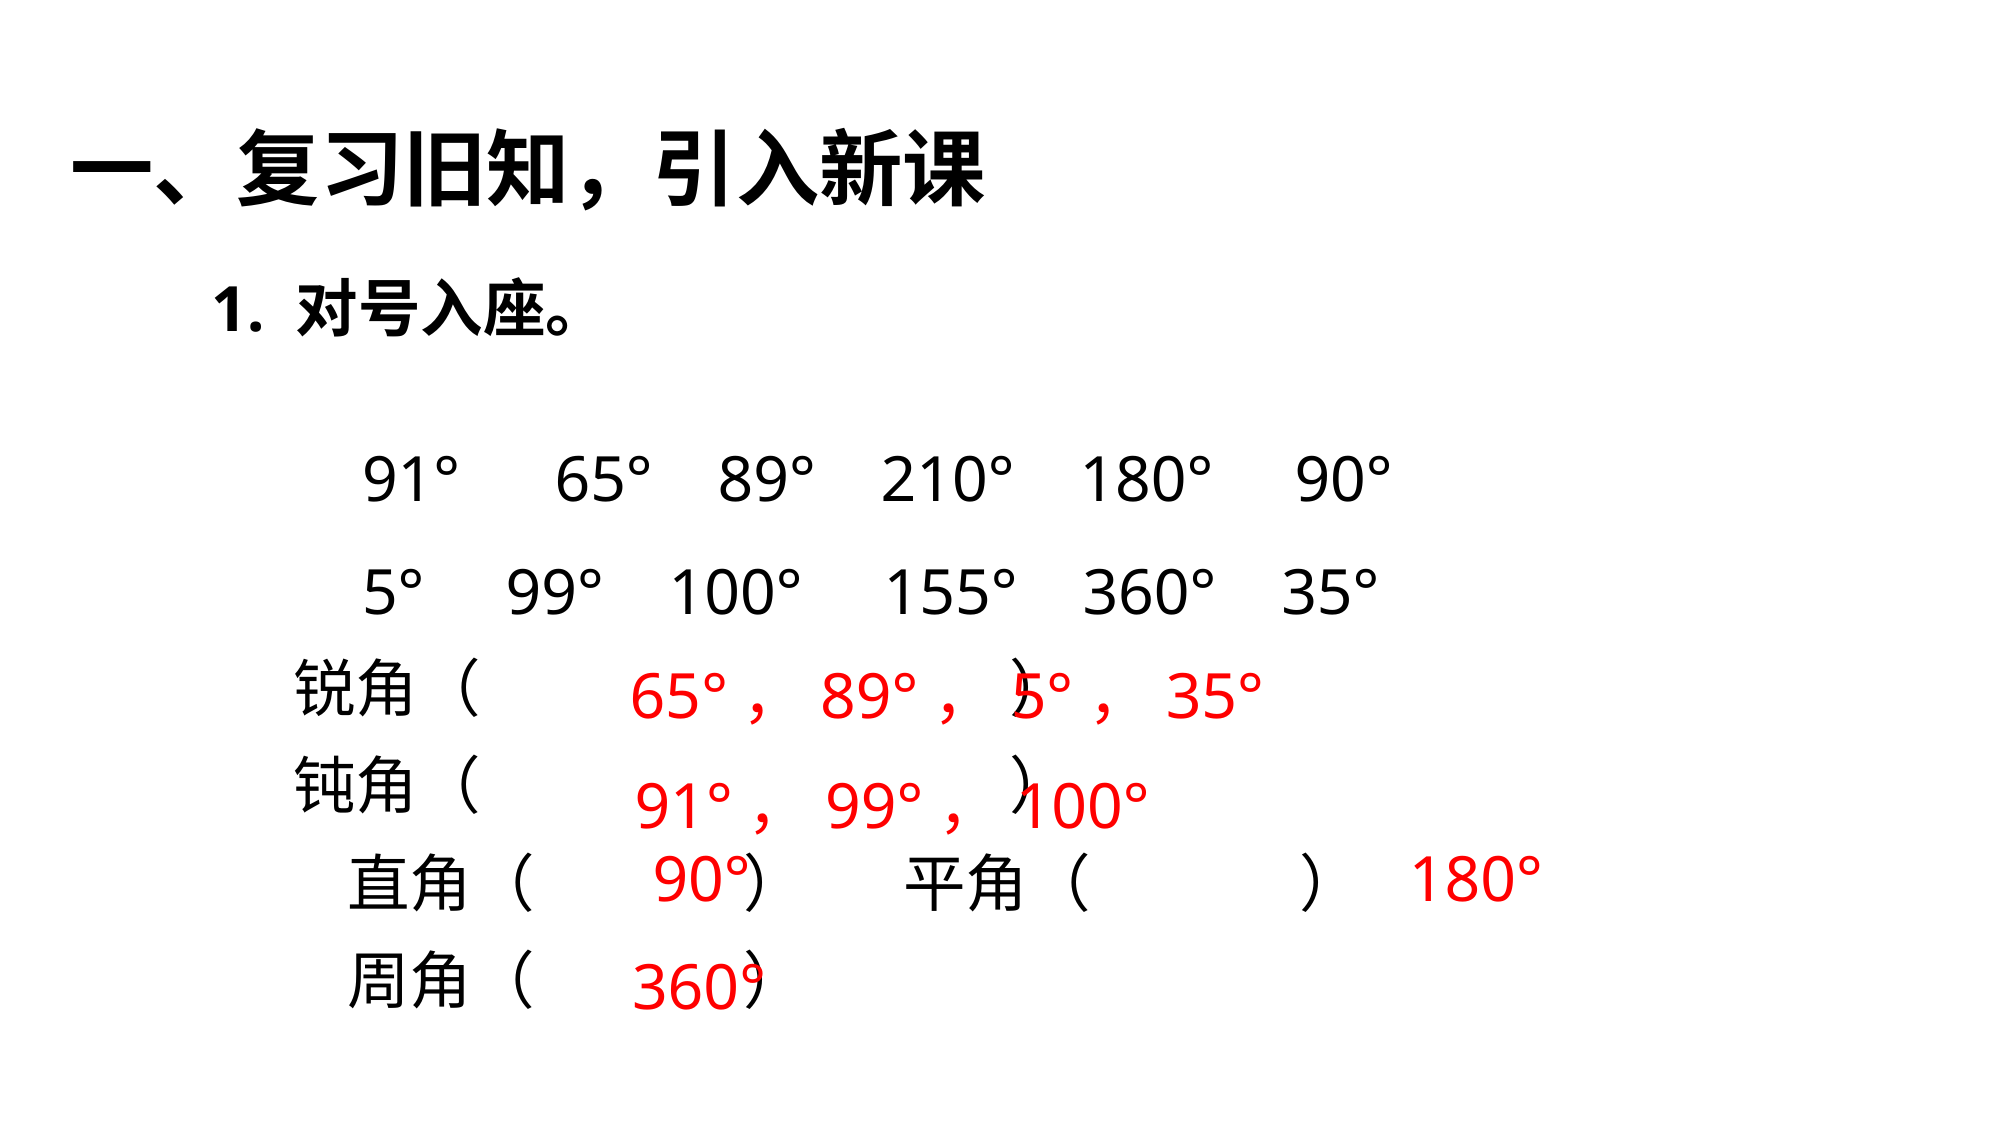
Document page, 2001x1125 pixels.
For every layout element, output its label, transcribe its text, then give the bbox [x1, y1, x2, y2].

text_box 180° [1394, 832, 1619, 922]
text_box 90° [637, 832, 822, 922]
text_box 65°，89°，5°，35° [614, 648, 1327, 739]
text_box 1. 对号入座。 [163, 224, 932, 352]
text_box 91°，99°，100° [619, 758, 1355, 849]
title 一、复习旧知，引入新课 [55, 95, 1062, 236]
text_box 91° 65° 89° 210° 180° 90° 5° 99° 100° 155° 360° 35° 锐角（ ） 钝角（ ） 直角（ ） 平角（ ） 周角（ ） [207, 394, 1871, 1024]
text_box 360° [617, 939, 842, 1030]
